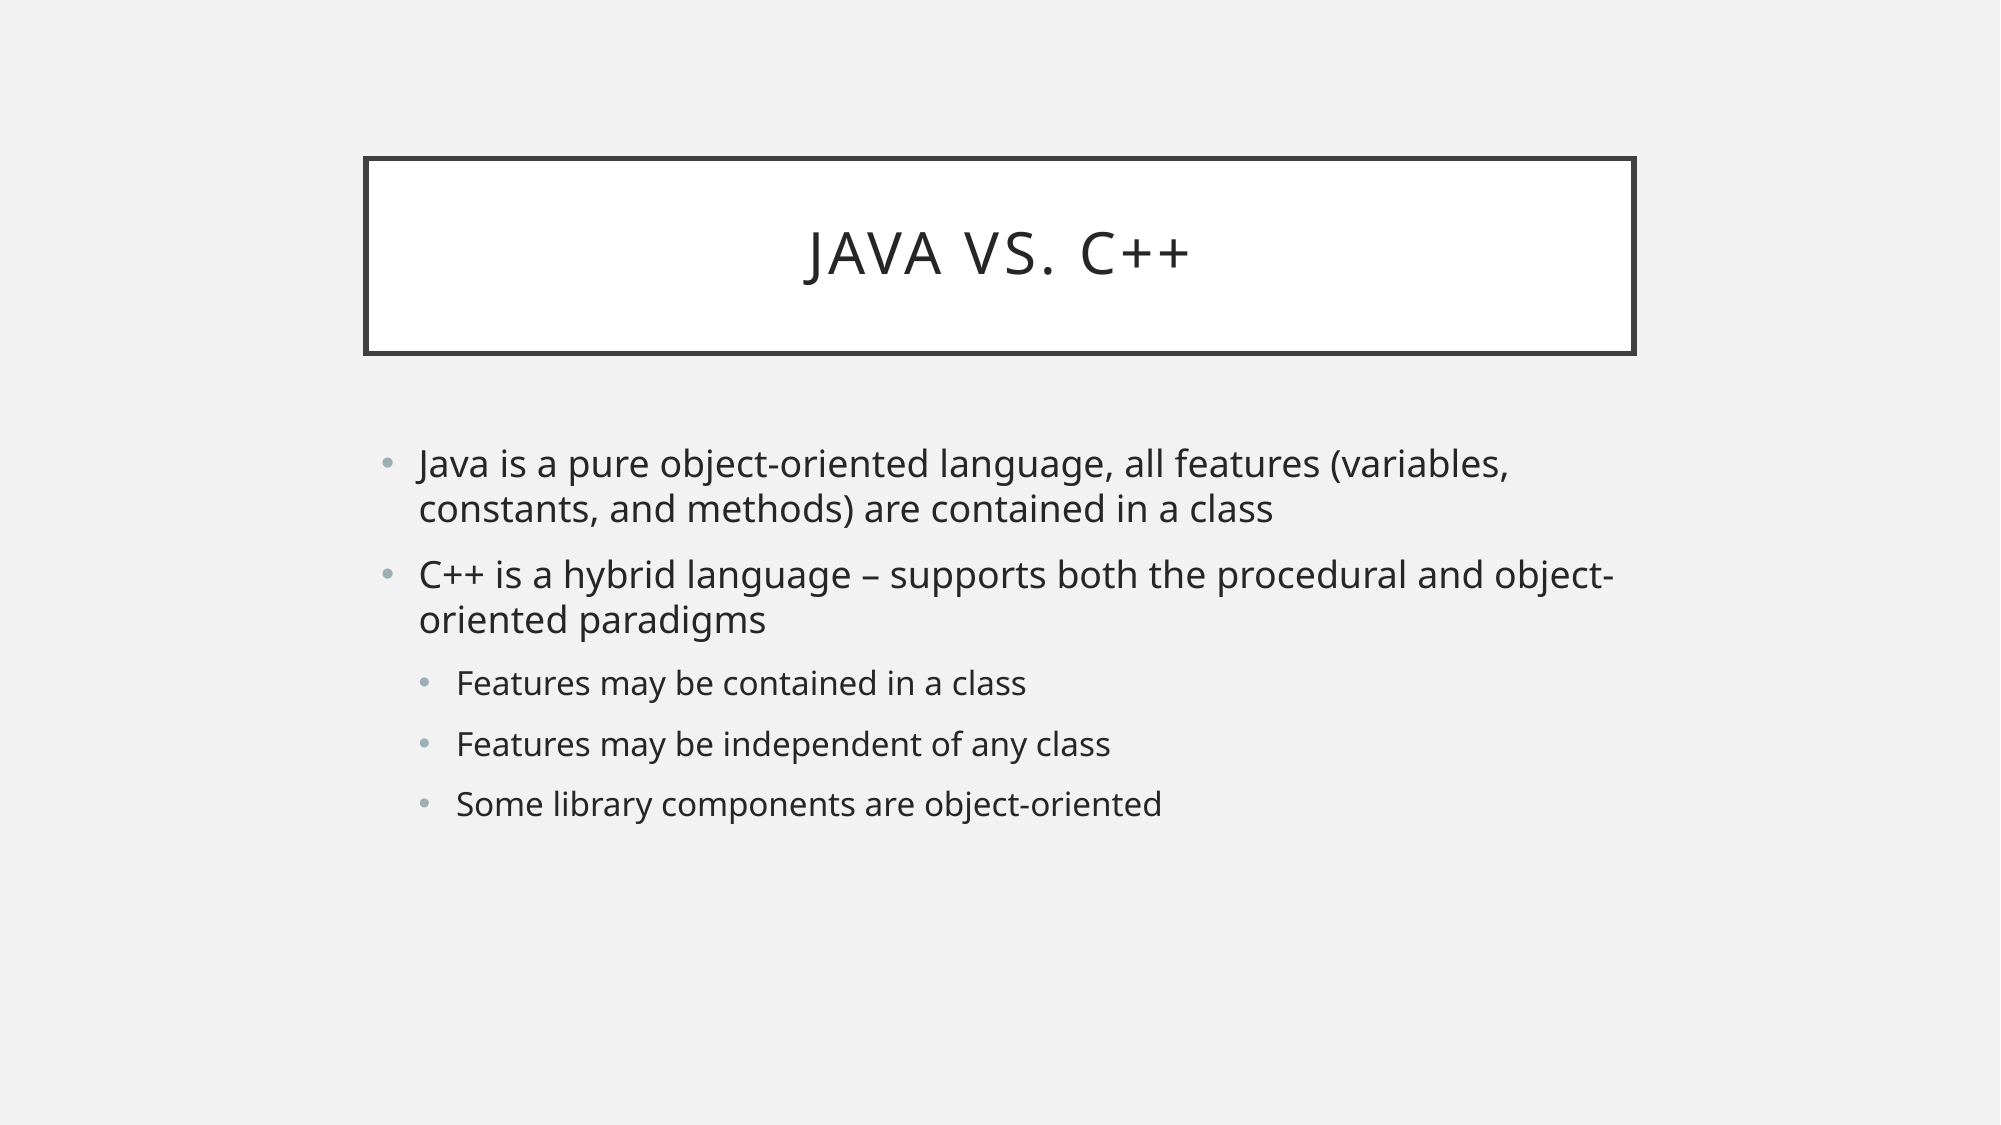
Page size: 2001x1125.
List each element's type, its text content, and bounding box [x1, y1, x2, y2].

list Java is a pure object-oriented language, all features (variables, constants, and methods) are contained in a class C++ is a hybrid language – supports both the procedural and object-oriented paradigms Features may be contained in a class Features may be independent of any class Some library components are object-oriented [366, 432, 1634, 942]
title Java Vs. C++ [363, 156, 1637, 356]
